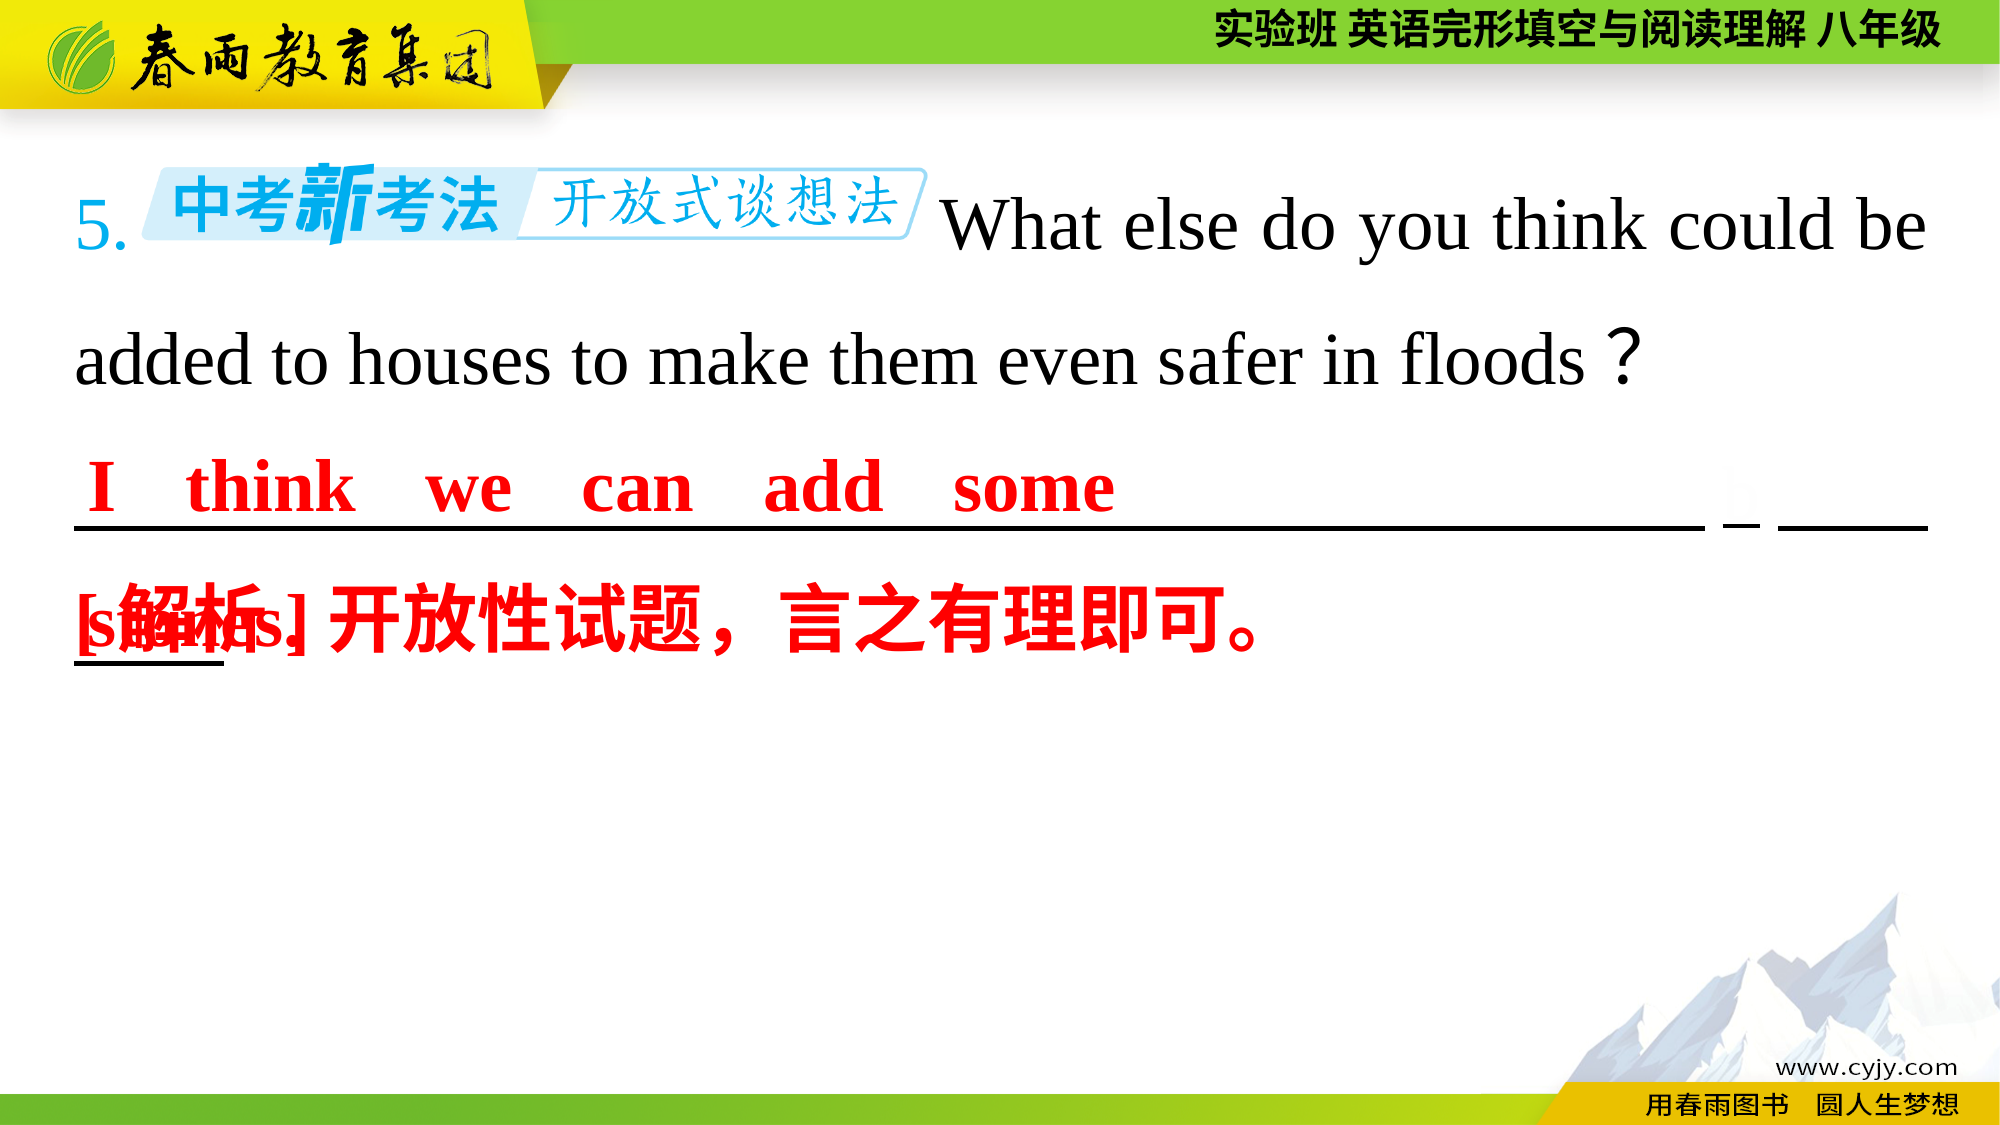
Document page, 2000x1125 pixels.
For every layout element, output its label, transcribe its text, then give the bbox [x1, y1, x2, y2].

picture [0, 0, 2000, 1125]
list 5. What else do you think could be added to houses to make them even safer in floods？ b [59, 122, 1944, 519]
text_box [解析]开放性试题，言之有理即可。 [59, 519, 1944, 670]
text_box I think we can add some stones. [72, 383, 1132, 519]
